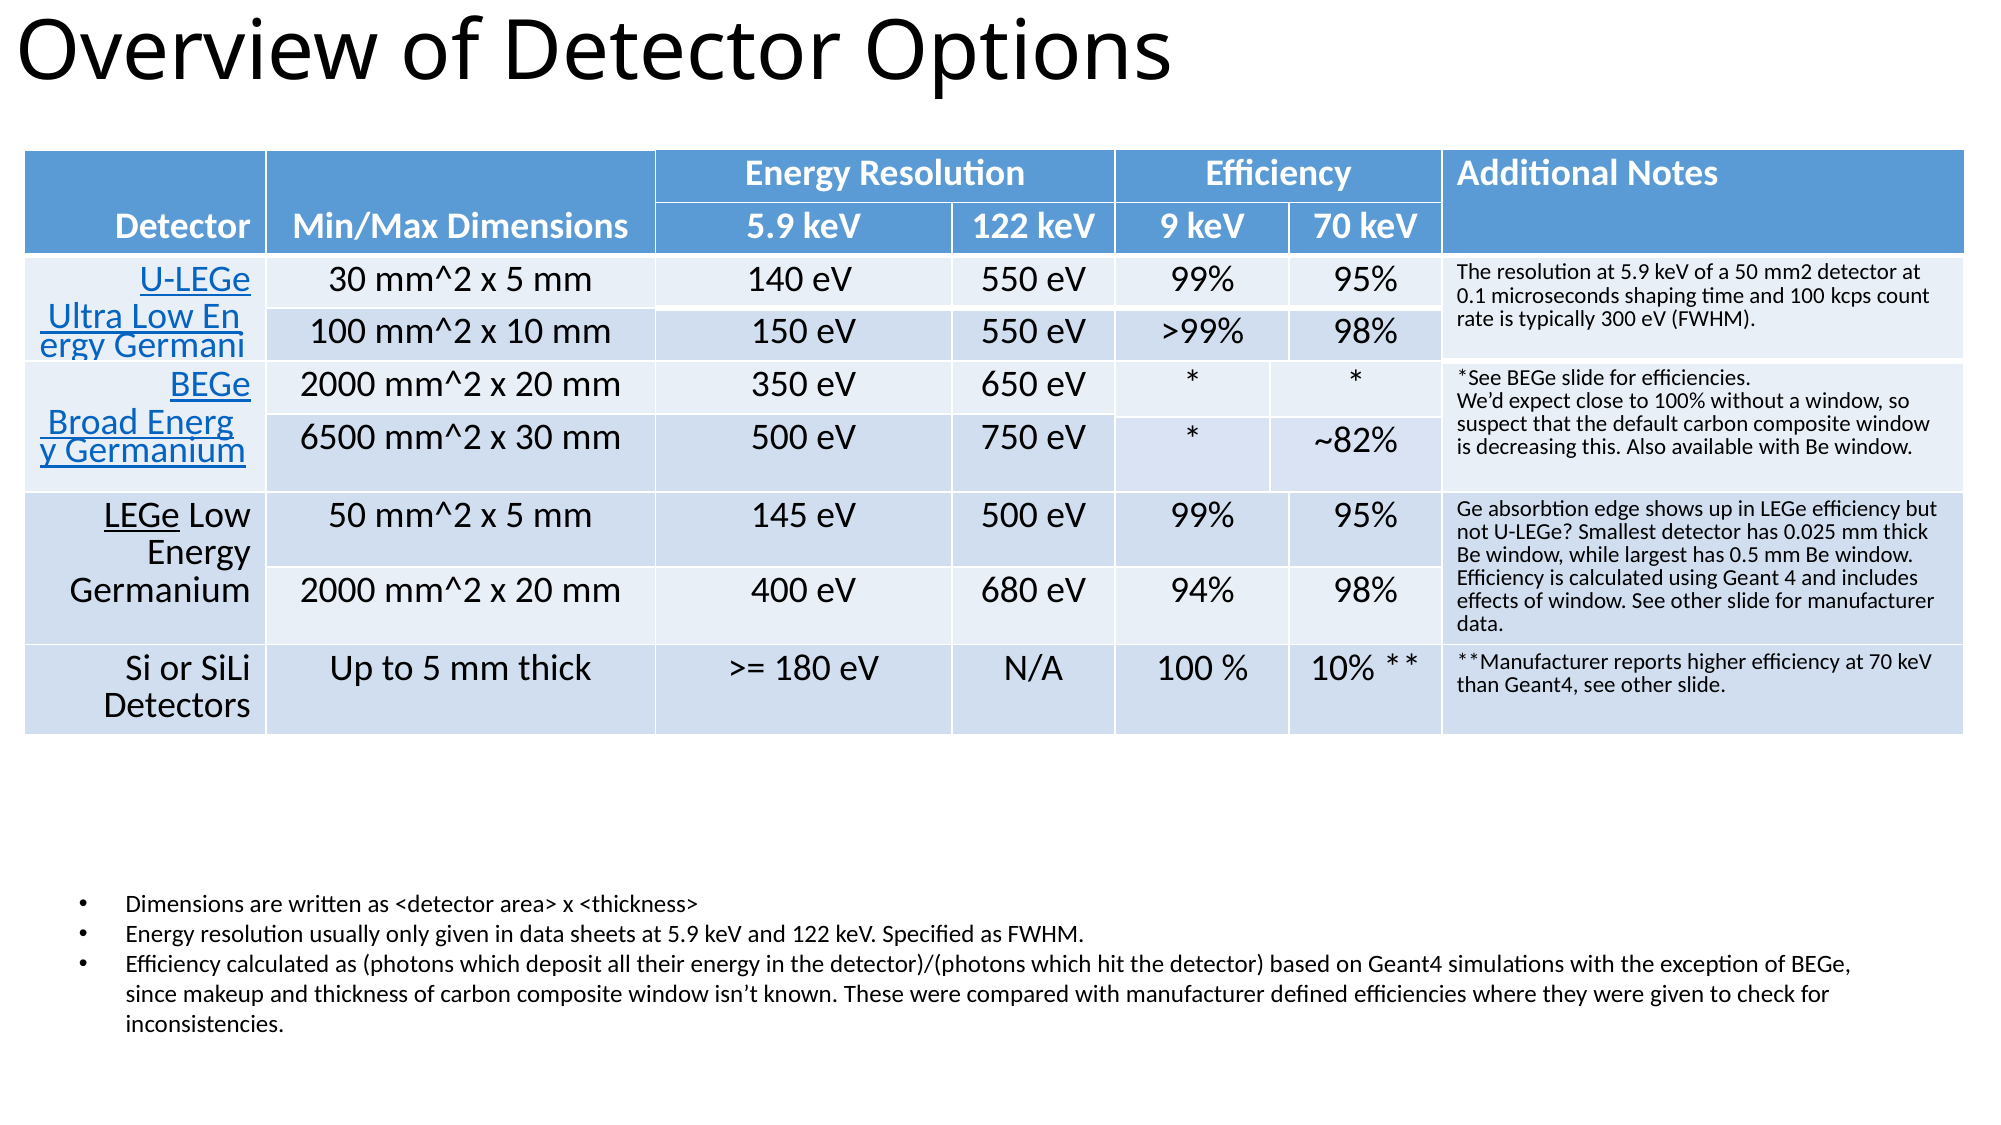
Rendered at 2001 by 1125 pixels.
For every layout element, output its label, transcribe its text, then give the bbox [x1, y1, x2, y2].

table_cell 550 eV [953, 258, 1114, 305]
table_header Min/Max Dimensions [267, 151, 655, 253]
table_cell 6500 mm^2 x 30 mm [267, 415, 655, 491]
table_cell 9 keV [1116, 203, 1288, 253]
table_cell 94% [1116, 568, 1288, 644]
table_cell **Manufacturer reports higher efficiency at 70 keV than Geant4, see other slide. [1443, 645, 1963, 734]
table_cell Ge absorbtion edge shows up in LEGe efficiency but not U-LEGe? Smallest detector has 0.025 mm thick Be window, while largest has 0.5 mm Be window. Efficiency is calculated using Geant 4 and includes effects of window. See other slide for manufacturer data. [1443, 493, 1963, 644]
table_cell 122 keV [953, 203, 1114, 253]
table_cell 30 mm^2 x 5 mm [267, 258, 655, 307]
table_cell LEGe Low Energy Germanium [25, 493, 265, 644]
table_cell 95% [1290, 493, 1441, 566]
table_cell 750 eV [953, 415, 1114, 491]
table_cell *See BEGe slide for efficiencies. We’d expect close to 100% without a window, so suspect that the default carbon composite window is decreasing this. Also available with Be window. [1443, 364, 1963, 491]
table_cell U-LEGe Ultra Low Energy Germanium [25, 258, 265, 360]
table_cell ~82% [1271, 418, 1441, 491]
text_box Dimensions are written as <detector area> x <thickness> Energy resolution usually only given in data sheets at 5.9 keV and 122 keV. Specified as FWHM. Efficiency calculated as (photons which deposit all their energy in the detector)/(photons which hit the detector) based on Geant4 simulations with the exception of BEGe, since makeup and thickness of carbon composite window isn’t known. These were compared with manufacturer defined efficiencies where they were given to check for inconsistencies. [64, 880, 1875, 1045]
table_cell 2000 mm^2 x 20 mm [267, 362, 655, 413]
table_cell 680 eV [953, 568, 1114, 644]
table_cell 650 eV [953, 362, 1114, 413]
table_cell 145 eV [656, 493, 951, 566]
table_header Efficiency [1116, 150, 1441, 202]
table_cell 50 mm^2 x 5 mm [267, 493, 655, 566]
table_cell N/A [953, 645, 1114, 734]
table_cell * [1116, 418, 1269, 491]
table_cell 10% ** [1290, 645, 1441, 734]
table_cell 99% [1116, 258, 1288, 305]
table_cell 2000 mm^2 x 20 mm [267, 568, 655, 644]
table_cell 550 eV [953, 311, 1114, 360]
table_cell 100 mm^2 x 10 mm [267, 309, 655, 360]
table_cell The resolution at 5.9 keV of a 50 mm2 detector at 0.1 microseconds shaping time and 100 kcps count rate is typically 300 eV (FWHM). [1443, 258, 1963, 358]
table_cell 350 eV [656, 362, 951, 413]
table_cell 5.9 keV [656, 203, 951, 253]
table_header Additional Notes [1443, 150, 1964, 253]
table_cell 95% [1290, 258, 1441, 305]
table_cell 99% [1116, 493, 1288, 566]
table_cell 98% [1290, 311, 1441, 360]
table_cell 70 keV [1290, 203, 1441, 253]
table_cell Si or SiLi Detectors [25, 645, 265, 734]
table_cell BEGe Broad Energy Germanium [25, 362, 265, 491]
table_cell >= 180 eV [656, 645, 951, 734]
table_cell 100 % [1116, 645, 1288, 734]
table_header Energy Resolution [656, 150, 1114, 202]
table_cell >99% [1116, 311, 1288, 360]
table_cell * [1271, 362, 1441, 416]
title Overview of Detector Options [0, 0, 1725, 106]
table_cell Up to 5 mm thick [267, 645, 655, 734]
table_cell 150 eV [656, 311, 951, 360]
table_cell 140 eV [656, 258, 951, 305]
table_cell 500 eV [953, 493, 1114, 566]
table_cell * [1116, 362, 1269, 416]
table_cell 500 eV [656, 415, 951, 491]
table_cell 98% [1290, 568, 1441, 644]
table_cell 400 eV [656, 568, 951, 644]
table_header Detector [25, 151, 265, 253]
